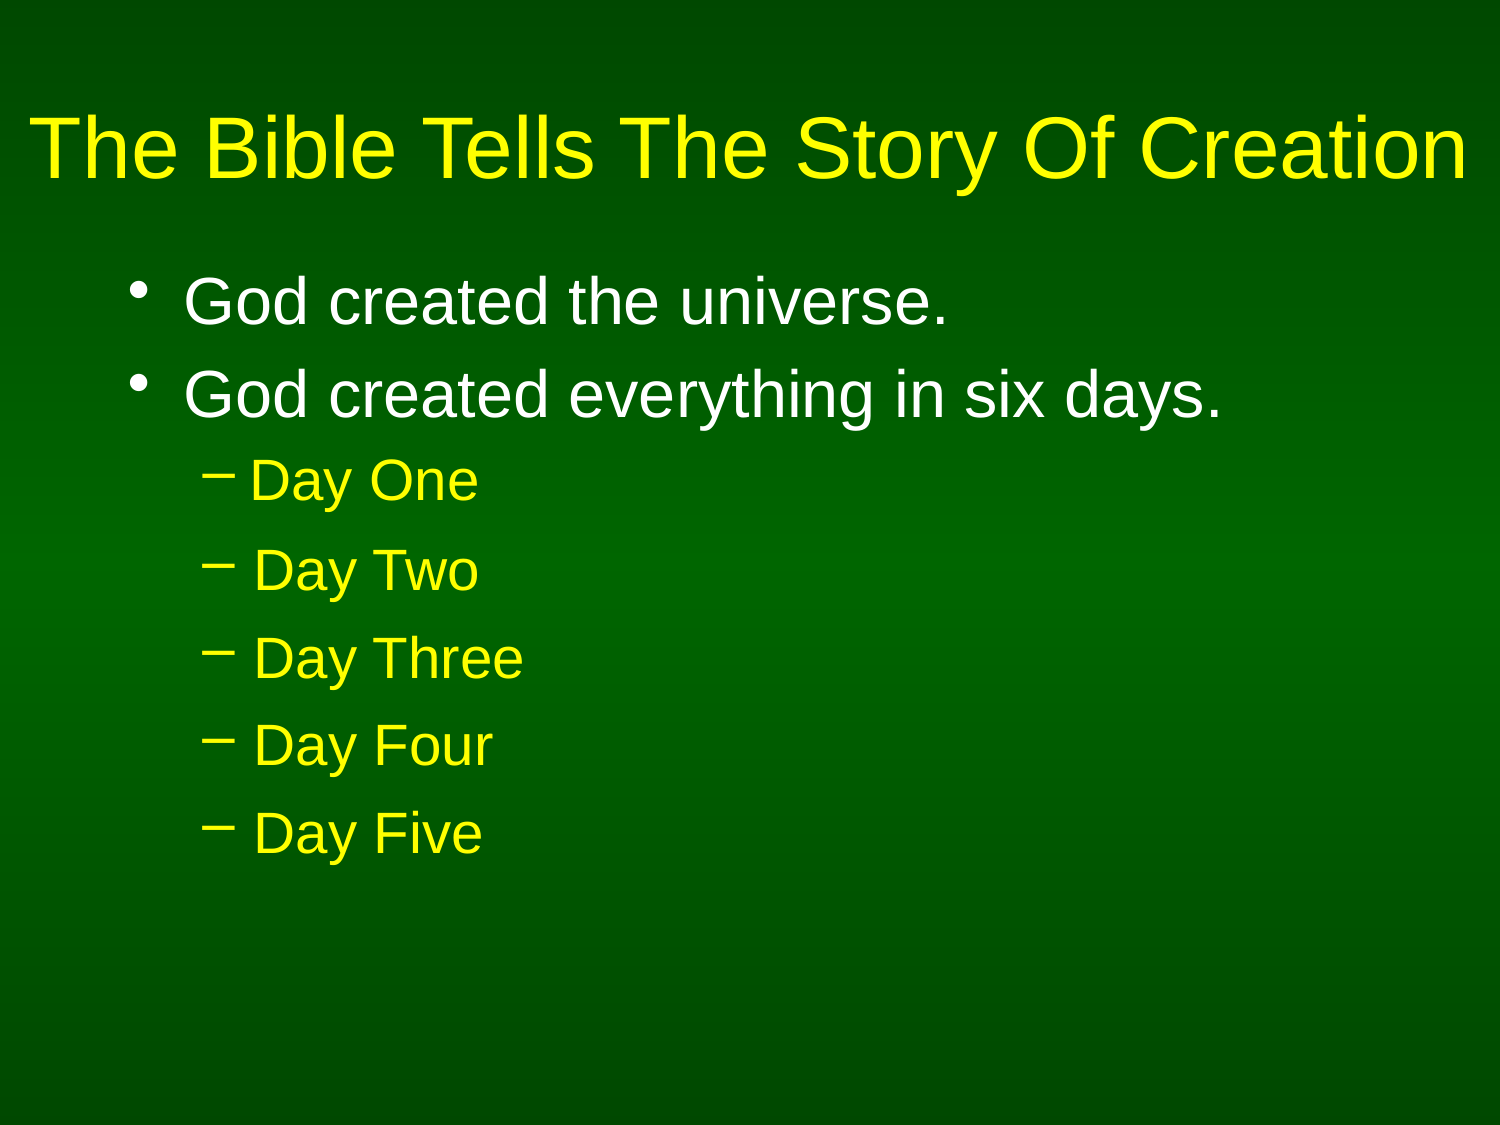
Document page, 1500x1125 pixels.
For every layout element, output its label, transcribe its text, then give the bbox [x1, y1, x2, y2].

list God created the universe. God created everything in six days. Day One [112, 249, 1388, 525]
text_box Day Two [187, 525, 513, 610]
text_box Day Five [187, 787, 563, 873]
text_box Day Four [187, 699, 563, 785]
text_box Day Three [187, 612, 563, 698]
title The Bible Tells The Story Of Creation [0, 50, 1500, 238]
